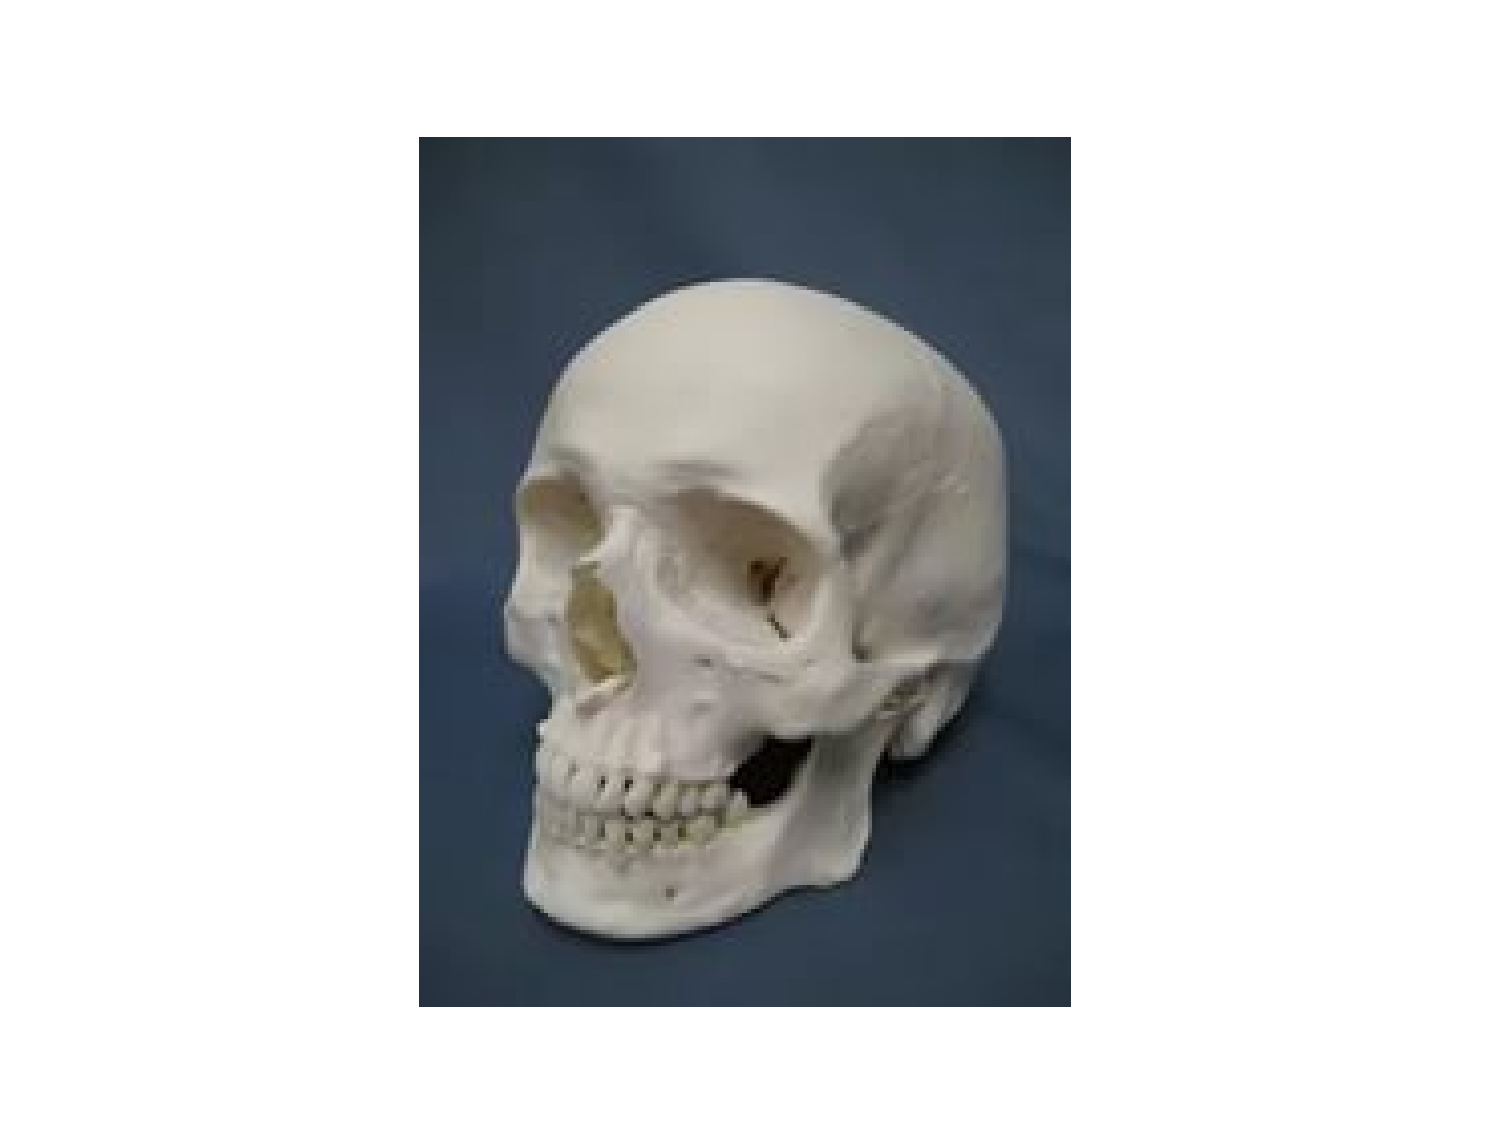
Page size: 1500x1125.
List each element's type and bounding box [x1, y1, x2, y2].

picture [418, 136, 1071, 1008]
